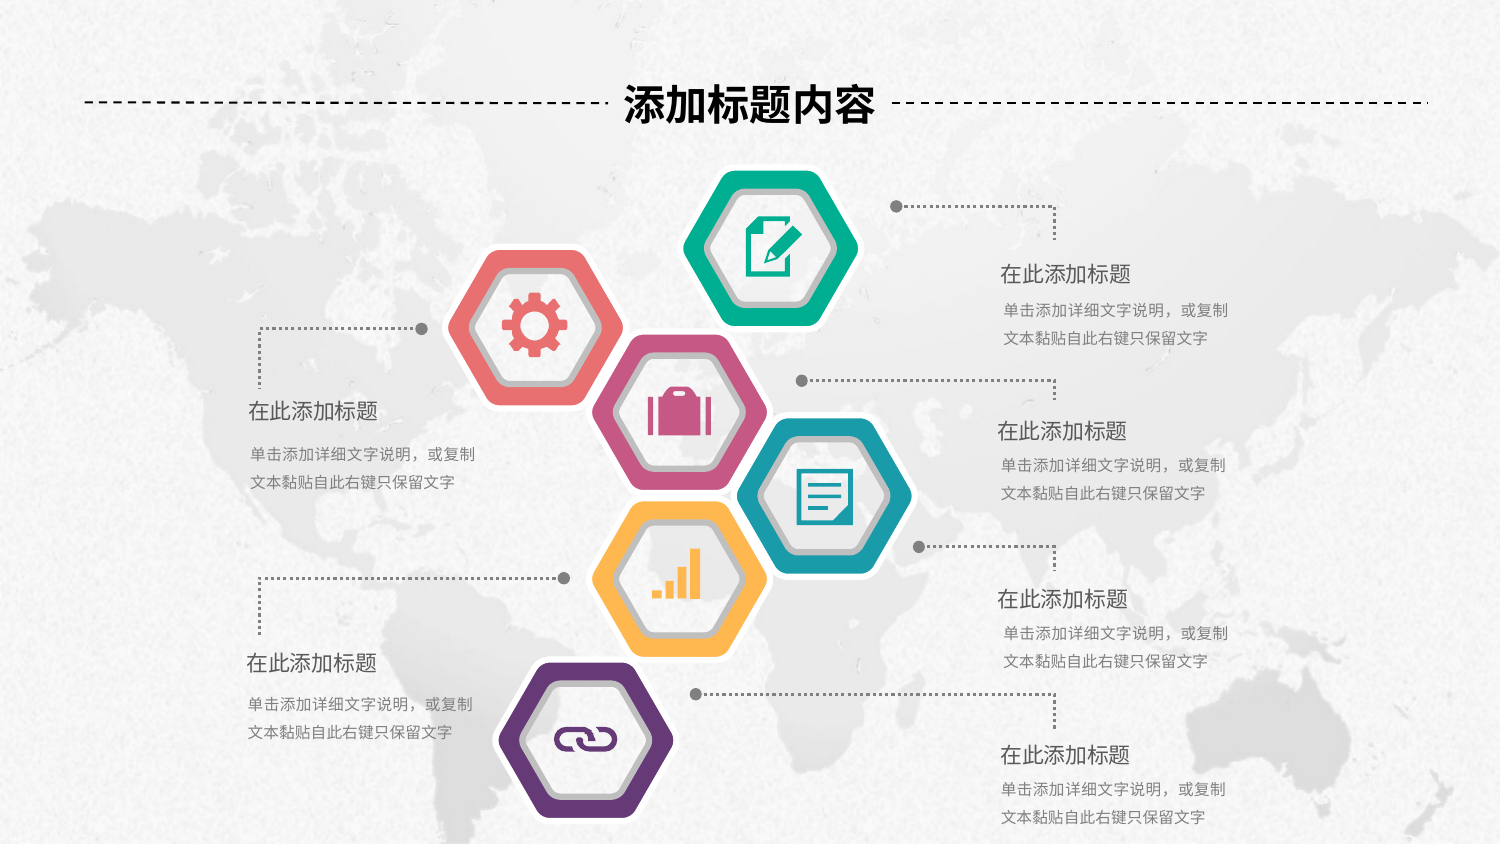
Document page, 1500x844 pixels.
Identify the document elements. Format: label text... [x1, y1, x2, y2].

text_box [231, 642, 488, 750]
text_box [588, 330, 771, 494]
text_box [689, 687, 1055, 731]
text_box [982, 409, 1241, 511]
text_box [890, 200, 1055, 241]
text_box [444, 245, 627, 409]
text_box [588, 497, 771, 660]
picture [0, 0, 1500, 844]
text_box 添加标题内容 [584, 77, 916, 129]
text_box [985, 734, 1241, 835]
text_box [795, 374, 1055, 401]
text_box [494, 658, 678, 822]
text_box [233, 390, 490, 501]
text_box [679, 166, 862, 330]
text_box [732, 414, 916, 577]
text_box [986, 252, 1244, 356]
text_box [258, 571, 570, 639]
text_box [912, 540, 1055, 571]
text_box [982, 578, 1243, 680]
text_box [259, 322, 428, 390]
